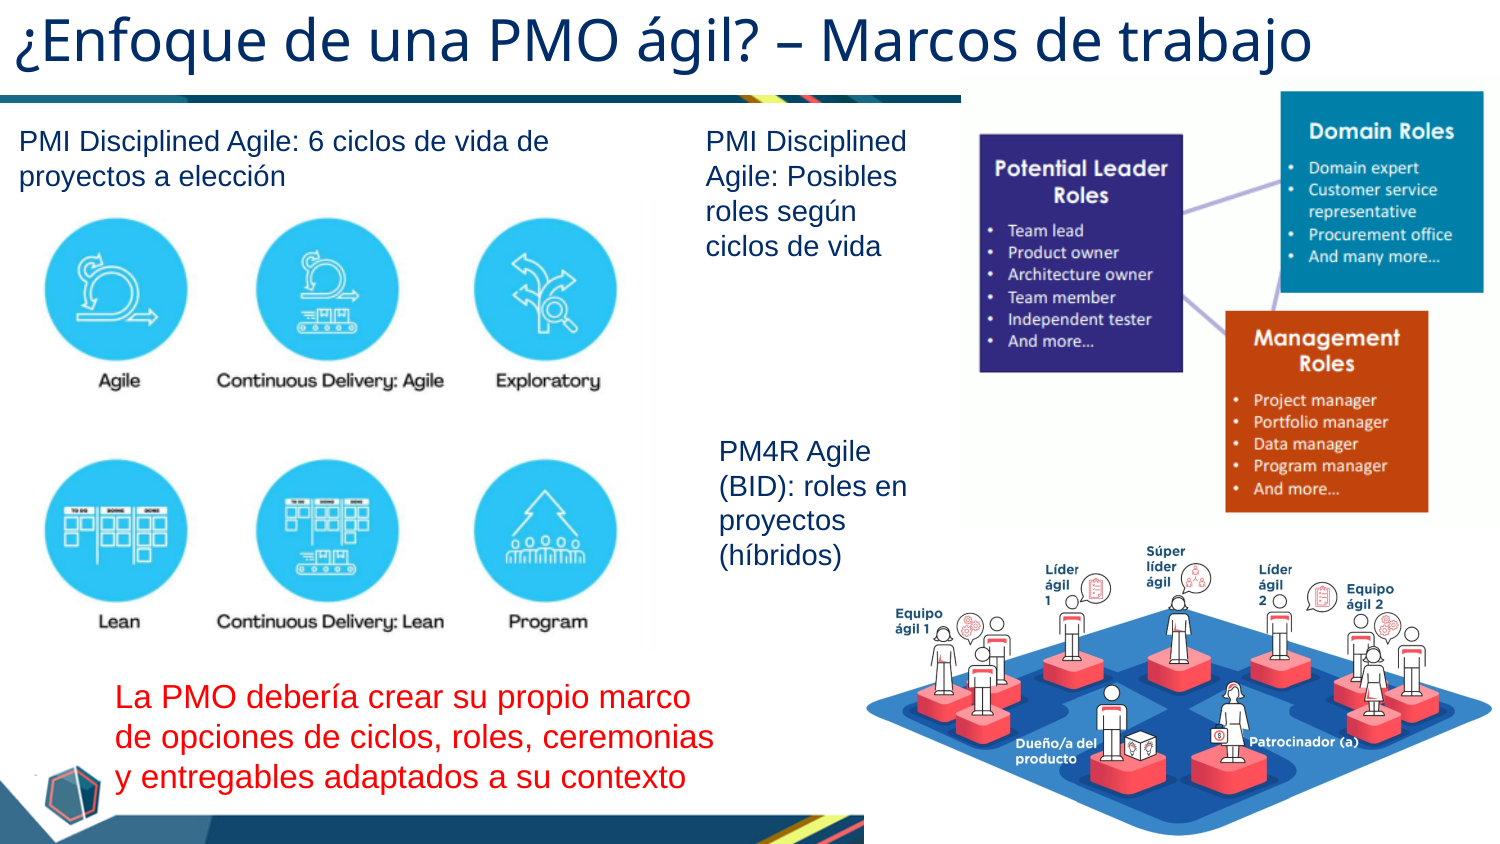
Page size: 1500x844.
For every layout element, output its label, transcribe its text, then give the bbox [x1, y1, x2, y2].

text_box La PMO debería crear su propio marco de opciones de ciclos, roles, ceremonias y entregables adaptados a su contexto [100, 668, 739, 803]
picture [0, 0, 1500, 844]
text_box PMI Disciplined Agile: Posibles roles según ciclos de vida [690, 114, 935, 270]
text_box PMI Disciplined Agile: 6 ciclos de vida de proyectos a elección [4, 114, 629, 200]
title ¿Enfoque de una PMO ágil? – Marcos de trabajo [0, 0, 1447, 77]
text_box PM4R Agile (BID): roles en proyectos (híbridos) [704, 424, 949, 579]
